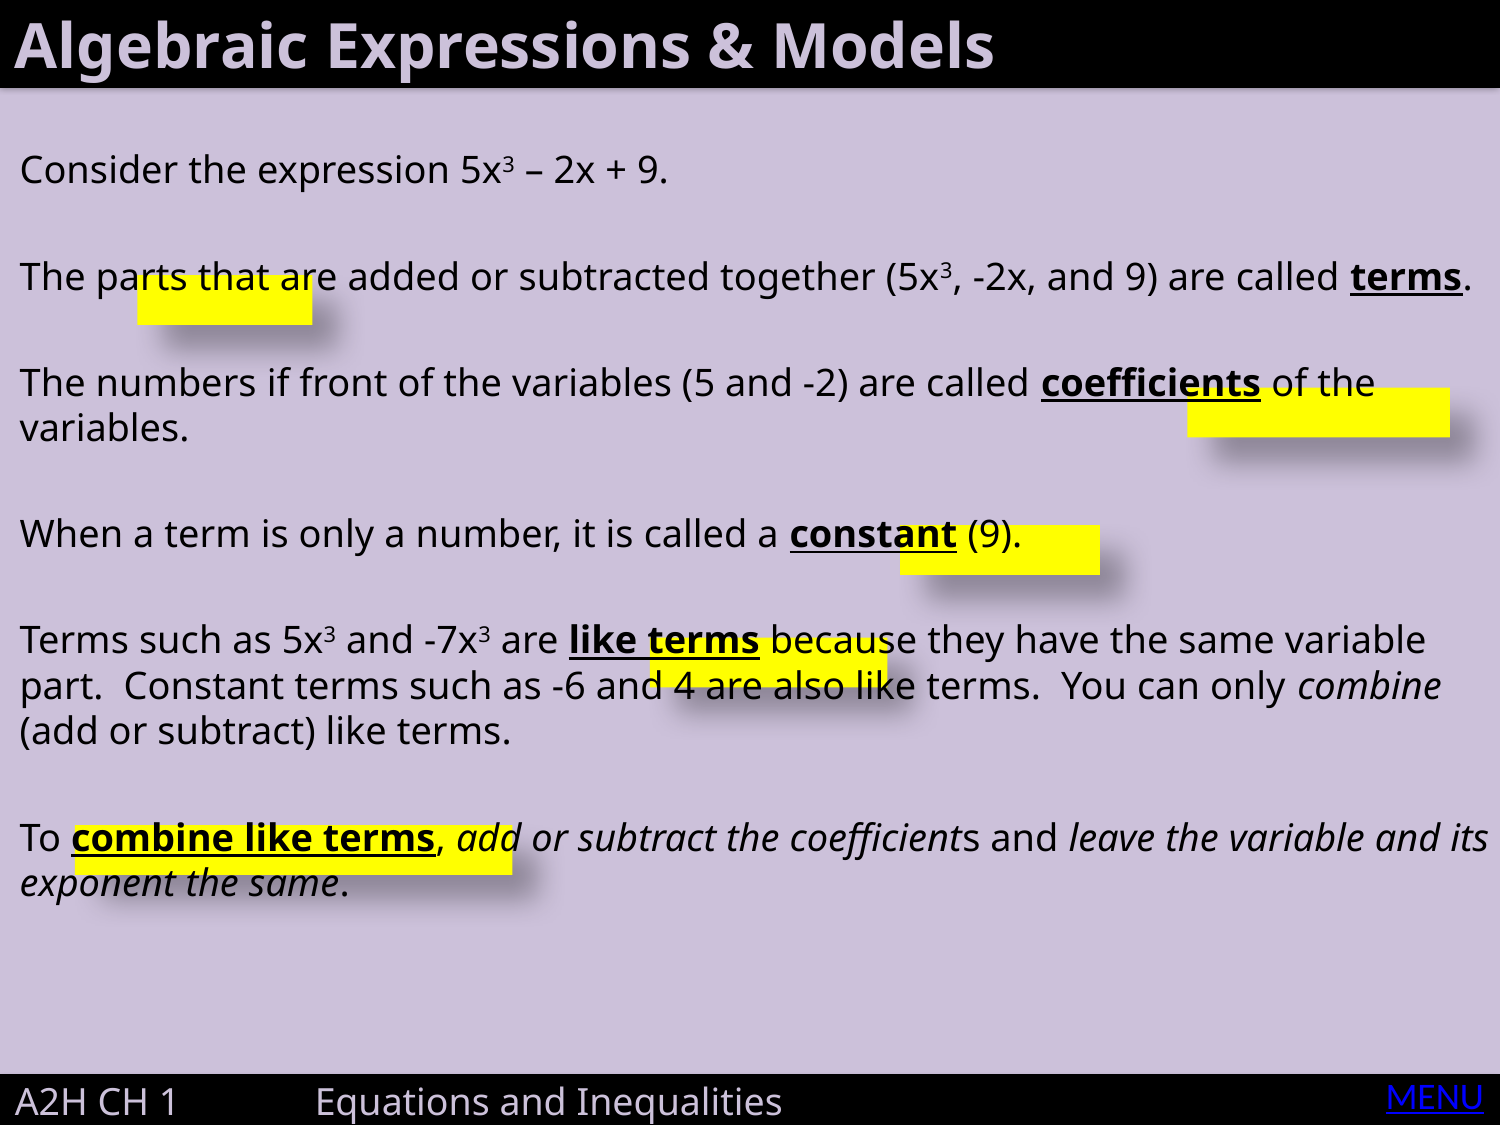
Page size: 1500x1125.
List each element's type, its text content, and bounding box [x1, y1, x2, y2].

text_box MENU [1370, 1064, 1500, 1125]
subtitle Consider the expression 5x3 – 2x + 9. The parts that are added or subtracted together (5x3, -2x, and 9) are called terms. The numbers if front of the variables (5 and -2) are called coefficients of the variables. When a term is only a number, it is called a constant (9). Terms such as 5x3 and -7x3 are like terms because they have the same variable part. Constant terms such as -6 and 4 are also like terms. You can only combine (add or subtract) like terms. To combine like terms, add or subtract the coefficients and leave the variable and its exponent the same. [0, 125, 1500, 925]
text_box Algebraic Expressions & Models [0, 0, 1500, 88]
text_box A2H CH 1 Equations and Inequalities [0, 1074, 1370, 1125]
